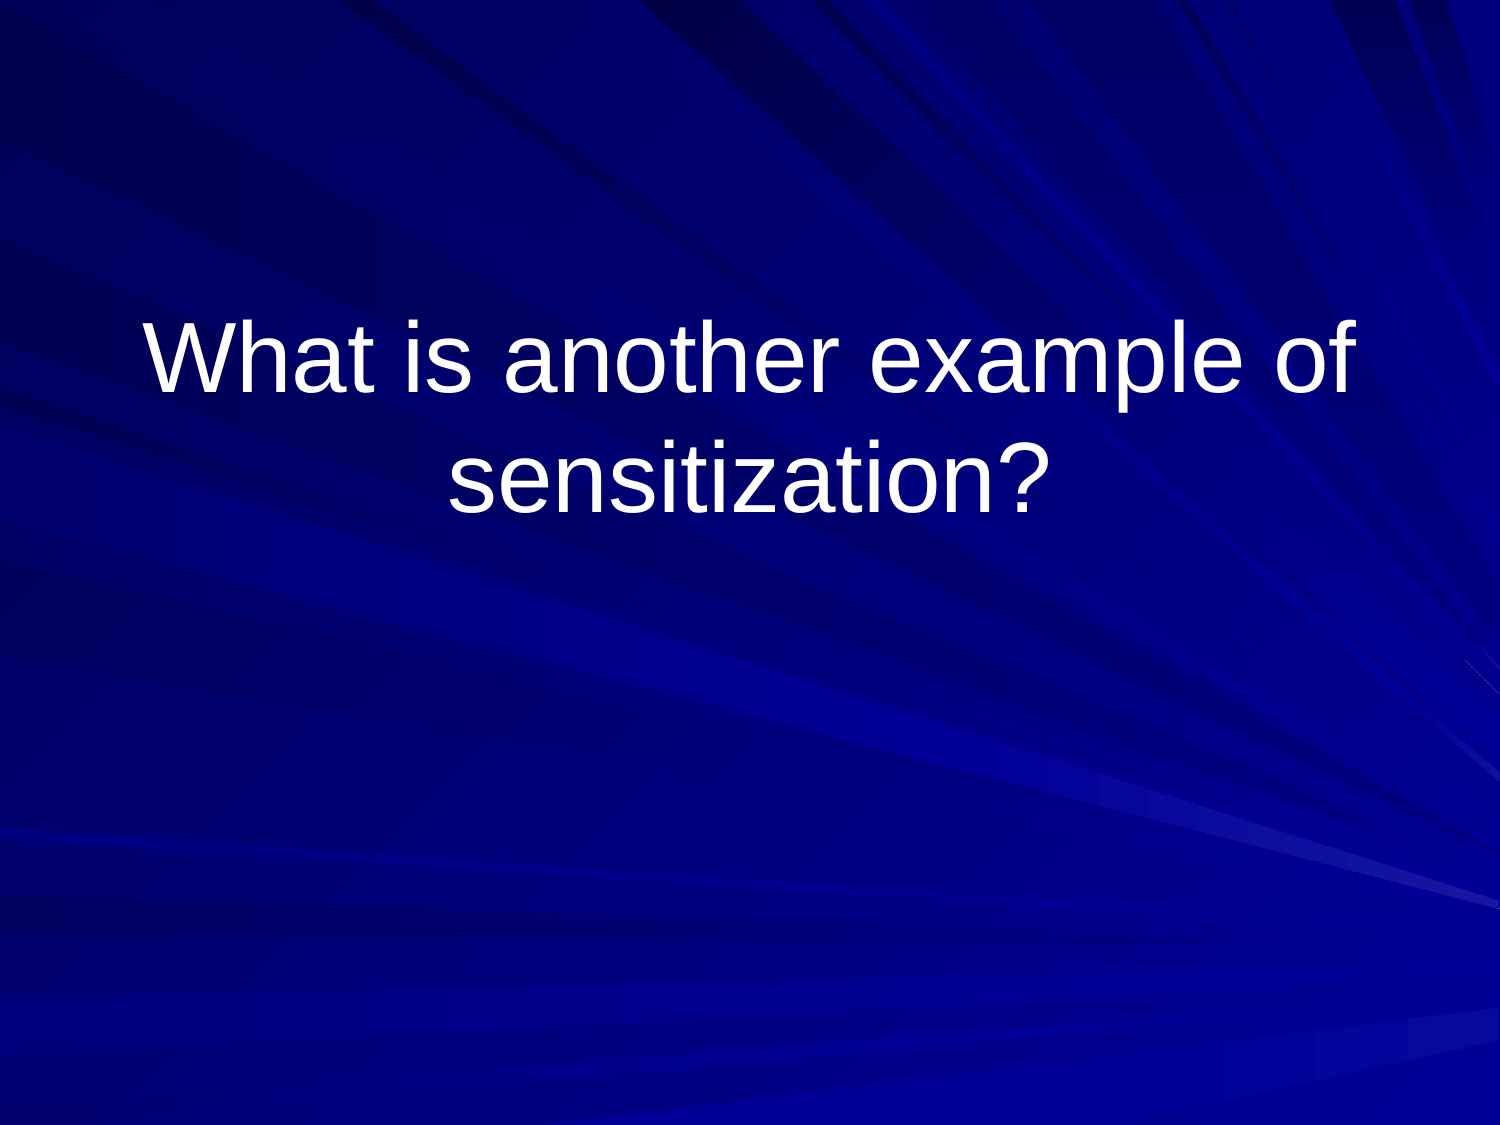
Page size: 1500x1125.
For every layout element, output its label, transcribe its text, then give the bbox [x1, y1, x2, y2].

title What is another example of sensitization? [74, 262, 1426, 563]
